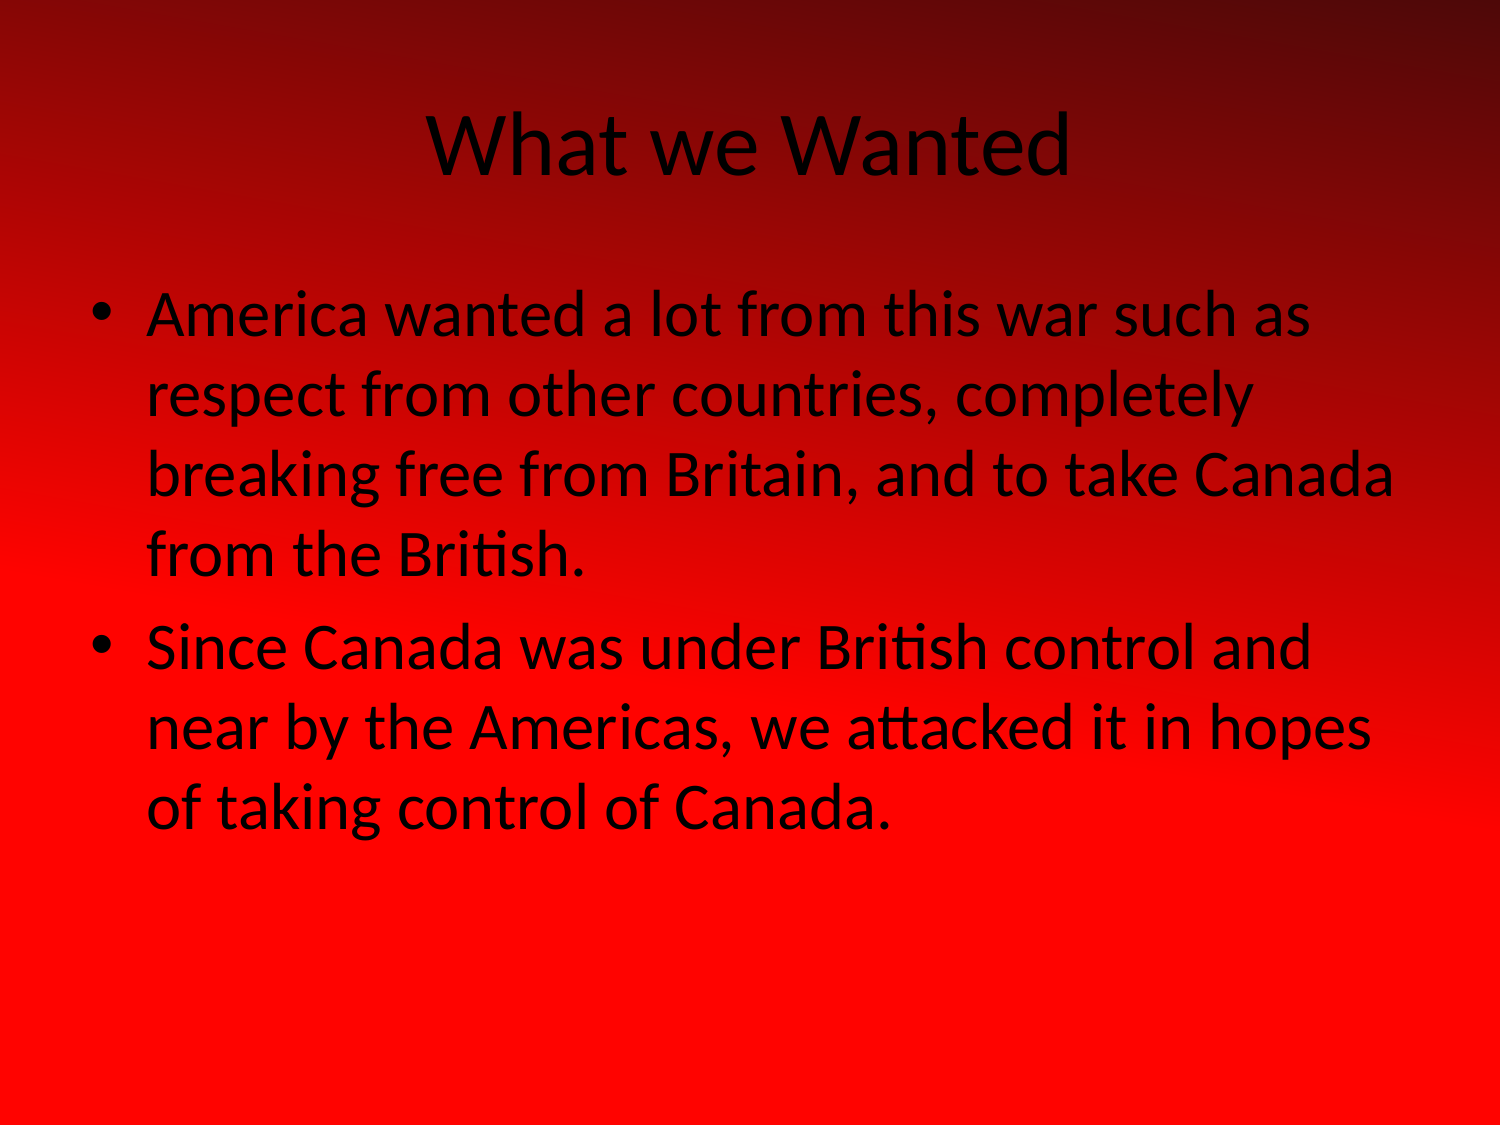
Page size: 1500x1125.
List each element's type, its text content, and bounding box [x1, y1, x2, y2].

title What we Wanted [75, 45, 1425, 233]
list America wanted a lot from this war such as respect from other countries, completely breaking free from Britain, and to take Canada from the British. Since Canada was under British control and near by the Americas, we attacked it in hopes of taking control of Canada. [75, 262, 1425, 1005]
